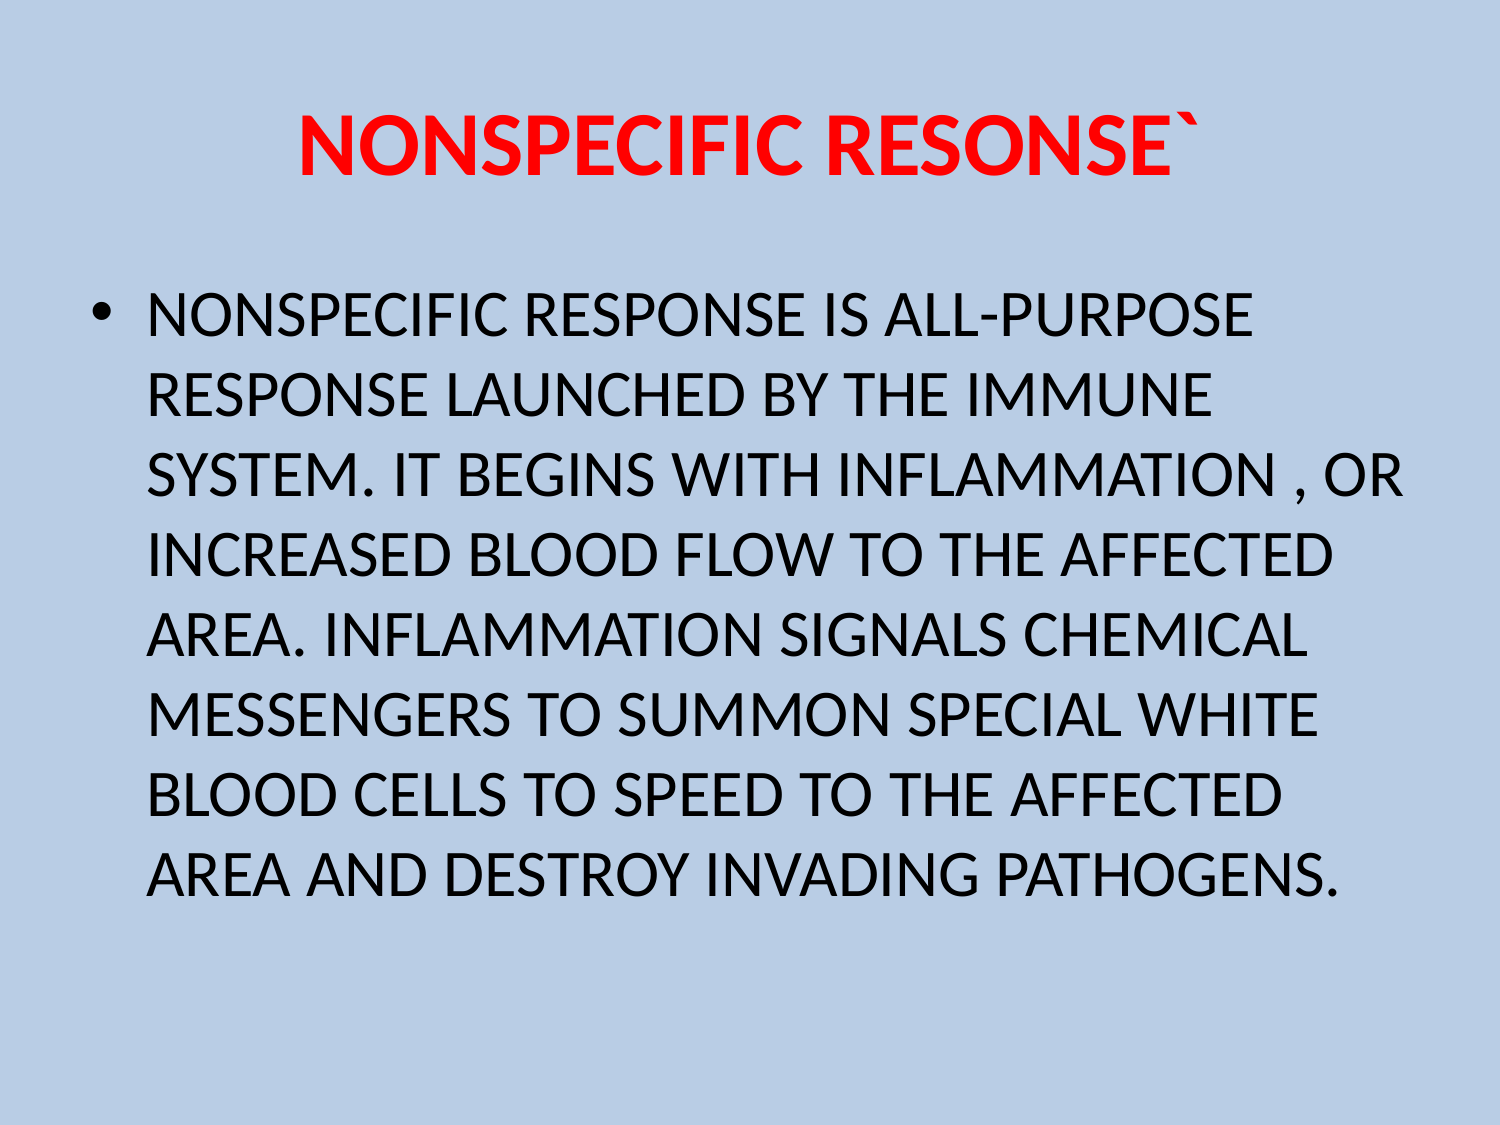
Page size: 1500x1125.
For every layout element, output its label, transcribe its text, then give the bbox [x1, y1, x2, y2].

list NONSPECIFIC RESPONSE IS ALL-PURPOSE RESPONSE LAUNCHED BY THE IMMUNE SYSTEM. IT BEGINS WITH INFLAMMATION , OR INCREASED BLOOD FLOW TO THE AFFECTED AREA. INFLAMMATION SIGNALS CHEMICAL MESSENGERS TO SUMMON SPECIAL WHITE BLOOD CELLS TO SPEED TO THE AFFECTED AREA AND DESTROY INVADING PATHOGENS. [75, 262, 1425, 1005]
title NONSPECIFIC RESONSE` [75, 45, 1425, 233]
